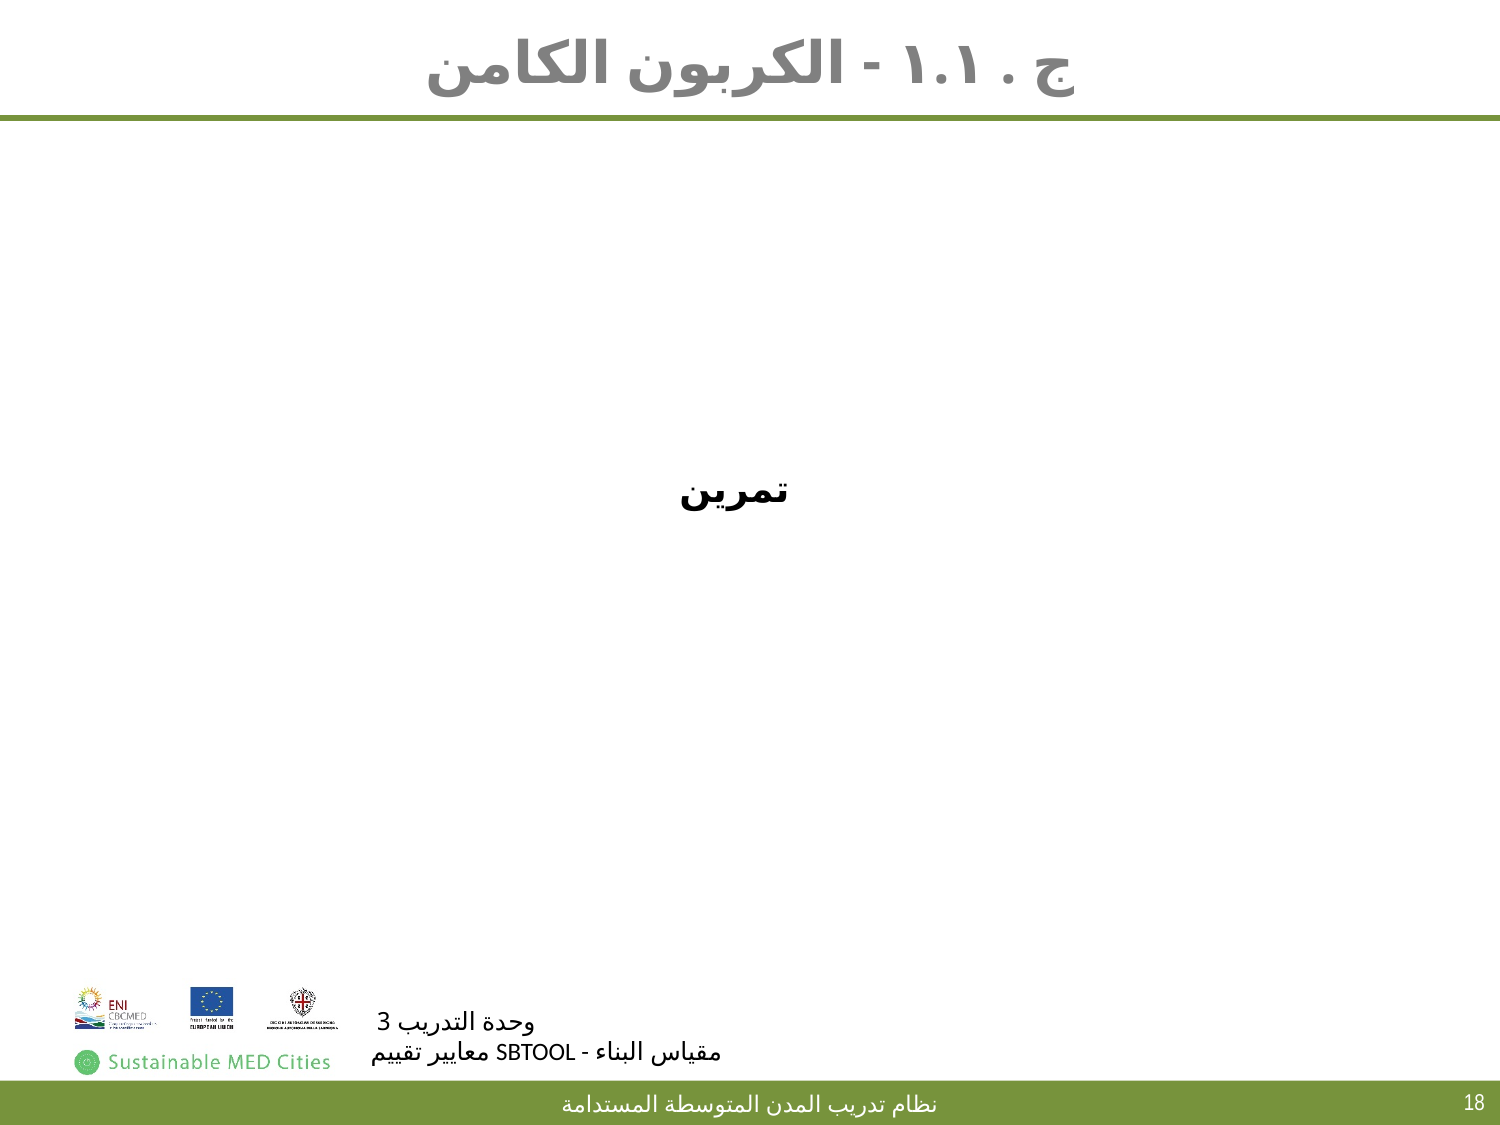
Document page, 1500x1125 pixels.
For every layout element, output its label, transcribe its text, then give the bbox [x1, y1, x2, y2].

list تمرين [43, 262, 1425, 944]
slide_number 18 [1149, 1078, 1500, 1125]
picture [62, 978, 356, 1080]
title ج . ١.١ - الكربون الكامن [0, 0, 1500, 121]
